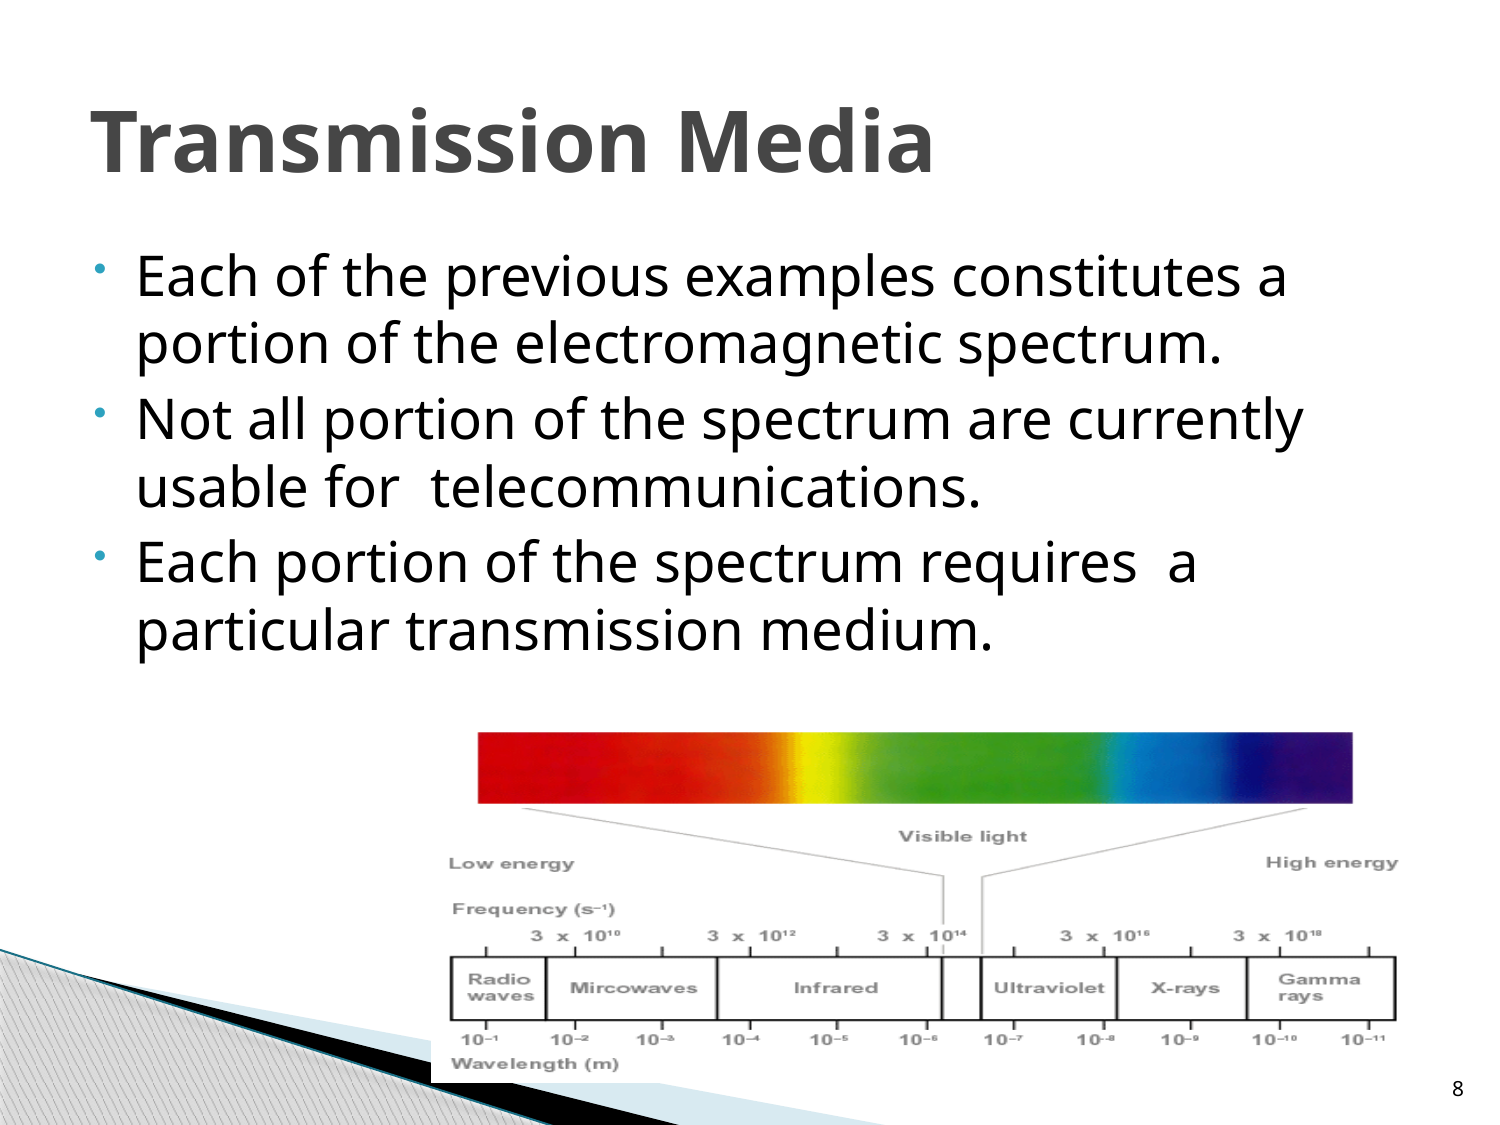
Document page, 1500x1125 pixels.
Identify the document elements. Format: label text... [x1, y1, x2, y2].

title Transmission Media [75, 45, 1425, 233]
slide_number 8 [1418, 1051, 1479, 1112]
picture [430, 715, 1411, 1083]
list Each of the previous examples constitutes a portion of the electromagnetic spectrum. Not all portion of the spectrum are currently usable for telecommunications. Each portion of the spectrum requires a particular transmission medium. [60, 232, 1411, 975]
